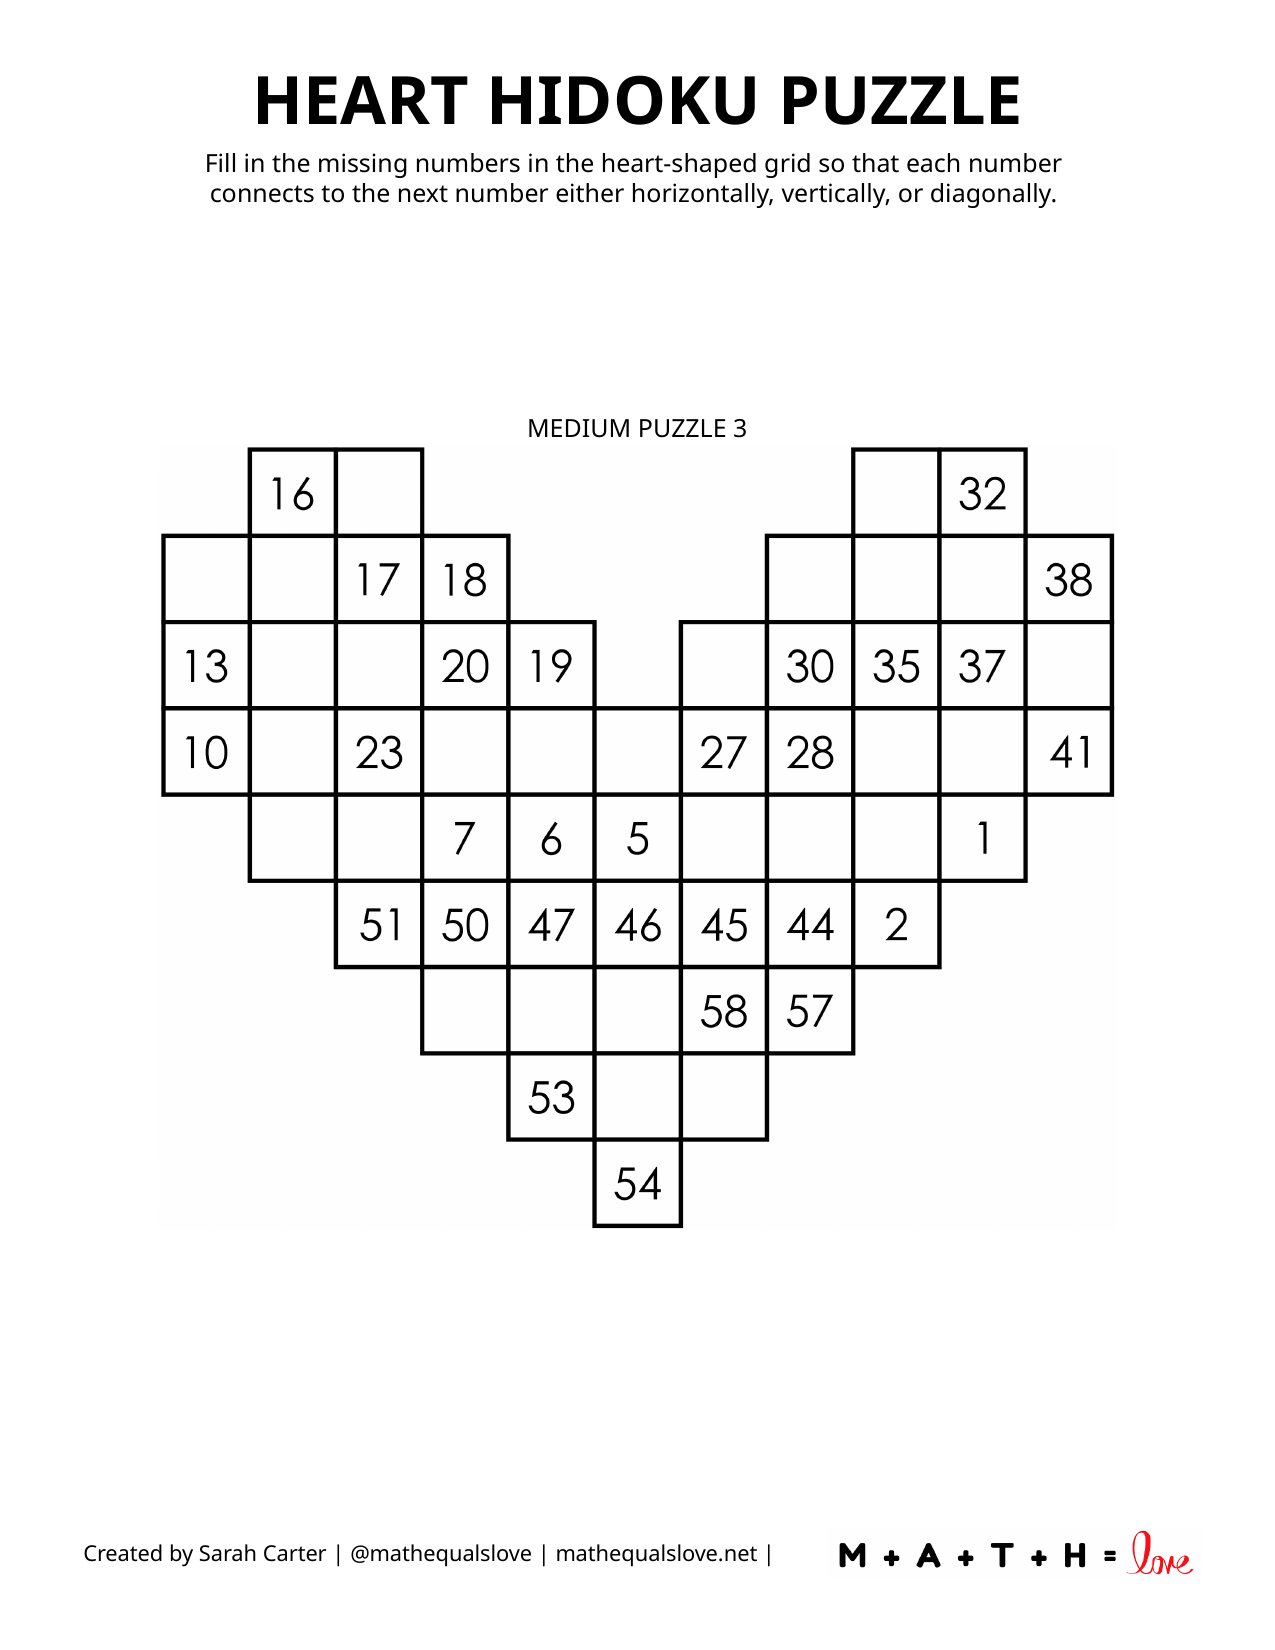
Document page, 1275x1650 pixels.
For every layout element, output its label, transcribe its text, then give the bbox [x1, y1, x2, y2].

text_box HEART HIDOKU PUZZLE [66, 50, 1211, 140]
text_box Fill in the missing numbers in the heart-shaped grid so that each number connects to the next number either horizontally, vertically, or diagonally. [0, 140, 1275, 216]
text_box MEDIUM PUZZLE 3 [159, 412, 1116, 444]
picture [826, 1528, 1203, 1579]
text_box Created by Sarah Carter | @mathequalslove | mathequalslove.net | [68, 1532, 826, 1574]
picture [158, 444, 1117, 1230]
